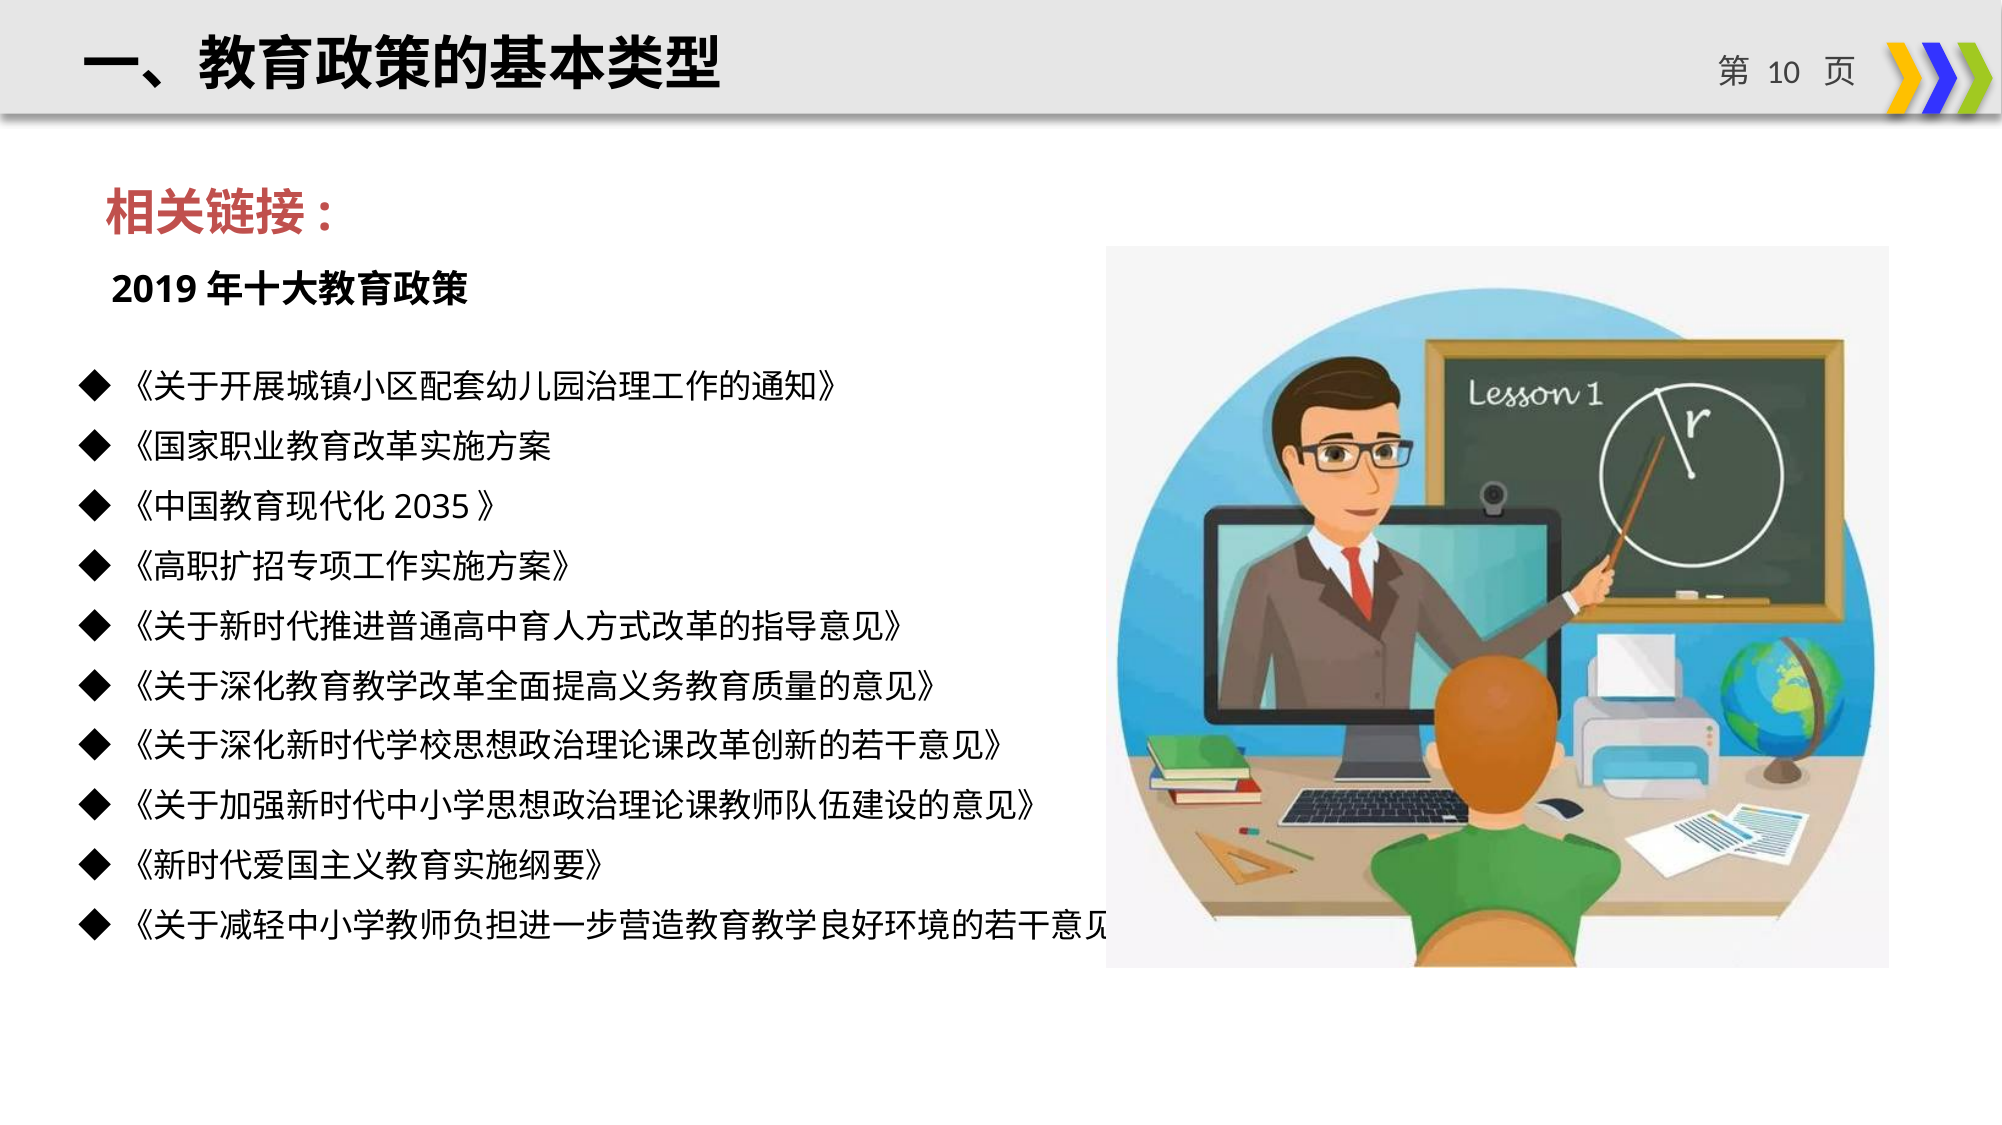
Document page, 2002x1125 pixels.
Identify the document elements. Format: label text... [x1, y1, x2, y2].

text_box ◆《关于开展城镇小区配套幼儿园治理工作的通知》 ◆《国家职业教育改革实施方案 ◆《中国教育现代化2035》 ◆《高职扩招专项工作实施方案》 ◆《关于新时代推进普通高中育人方式改革的指导意见》 ◆《关于深化教育教学改革全面提高义务教育质量的意见》 ◆《关于深化新时代学校思想政治理论课改革创新的若干意见》 ◆《关于加强新时代中小学思想政治理论课教师队伍建设的意见》 ◆《新时代爱国主义教育实施纲要》 ◆《关于减轻中小学教师负担进一步营造教育教学良好环境的若干意见》 [64, 338, 1101, 952]
picture [1106, 245, 1890, 968]
text_box 相关链接: [90, 172, 506, 248]
text_box 一、教育政策的基本类型 [67, 19, 1008, 104]
text_box 2019年十大教育政策 [96, 257, 514, 318]
